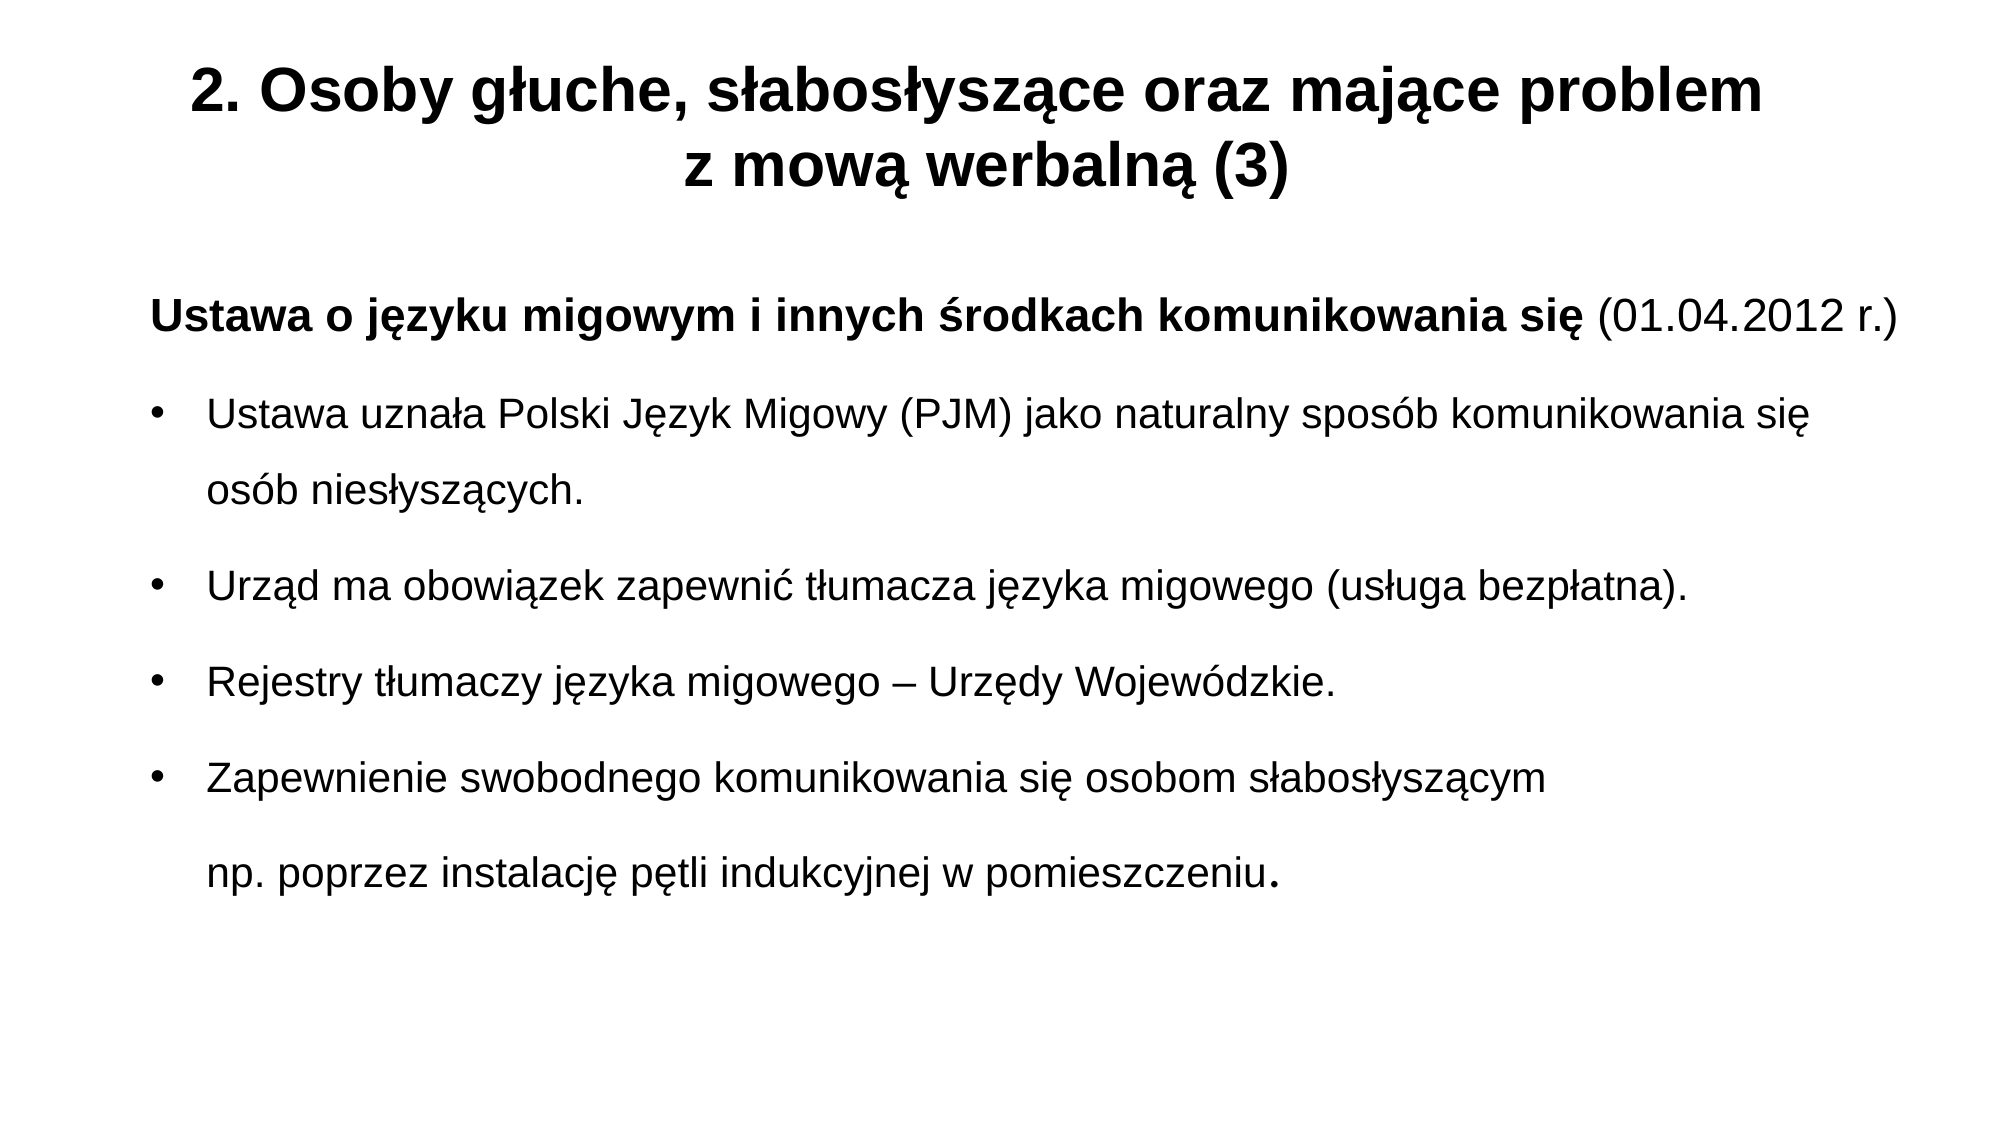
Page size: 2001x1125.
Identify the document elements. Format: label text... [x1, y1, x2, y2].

text_box Ustawa o języku migowym i innych środkach komunikowania się (01.04.2012 r.) Ustawa uznała Polski Język Migowy (PJM) jako naturalny sposób komunikowania się osób niesłyszących. Urząd ma obowiązek zapewnić tłumacza języka migowego (usługa bezpłatna). Rejestry tłumaczy języka migowego – Urzędy Wojewódzkie. Zapewnienie swobodnego komunikowania się osobom słabosłyszącym np. poprzez instalację pętli indukcyjnej w pomieszczeniu. [134, 249, 1924, 919]
text_box 2. Osoby głuche, słabosłyszące oraz mające problem z mową werbalną (3) [161, 41, 1812, 207]
